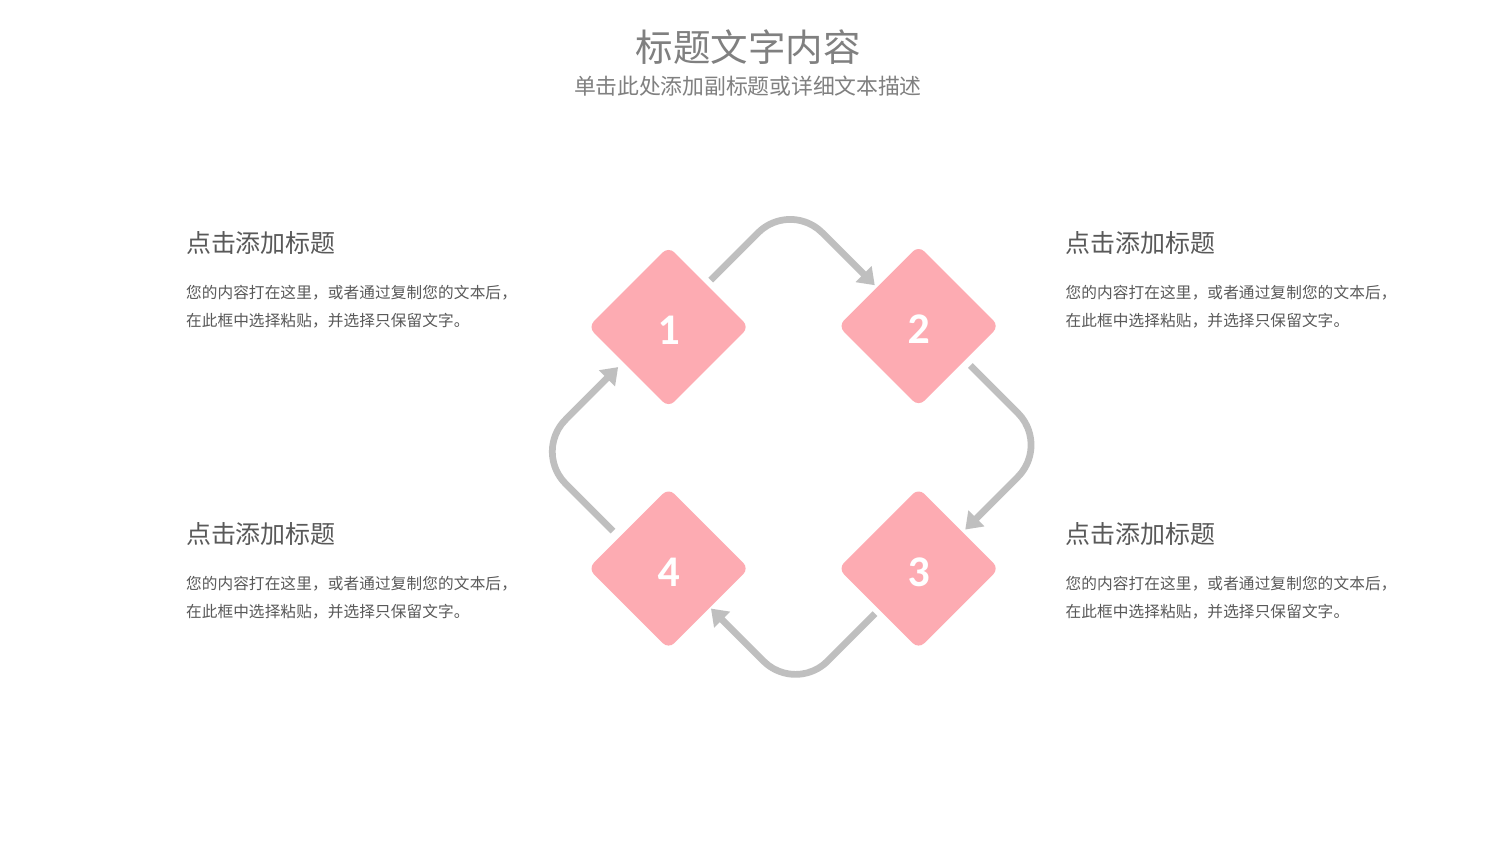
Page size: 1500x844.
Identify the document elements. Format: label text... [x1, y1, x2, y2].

text_box 标题文字内容 [611, 16, 885, 65]
text_box [548, 366, 619, 535]
text_box [707, 215, 876, 286]
text_box 4 [591, 490, 747, 647]
text_box [964, 362, 1035, 531]
text_box 3 [841, 490, 997, 647]
text_box 点击添加标题 您的内容打在这里，或者通过复制您的文本后，在此框中选择粘贴，并选择只保留文字。 [171, 220, 541, 337]
text_box 单击此处添加副标题或详细文本描述 [551, 65, 946, 107]
text_box [710, 608, 879, 679]
text_box 点击添加标题 您的内容打在这里，或者通过复制您的文本后，在此框中选择粘贴，并选择只保留文字。 [171, 511, 541, 628]
text_box 2 [841, 248, 997, 404]
text_box 点击添加标题 您的内容打在这里，或者通过复制您的文本后，在此框中选择粘贴，并选择只保留文字。 [1050, 511, 1420, 628]
text_box 1 [591, 249, 747, 405]
text_box 点击添加标题 您的内容打在这里，或者通过复制您的文本后，在此框中选择粘贴，并选择只保留文字。 [1050, 220, 1420, 337]
